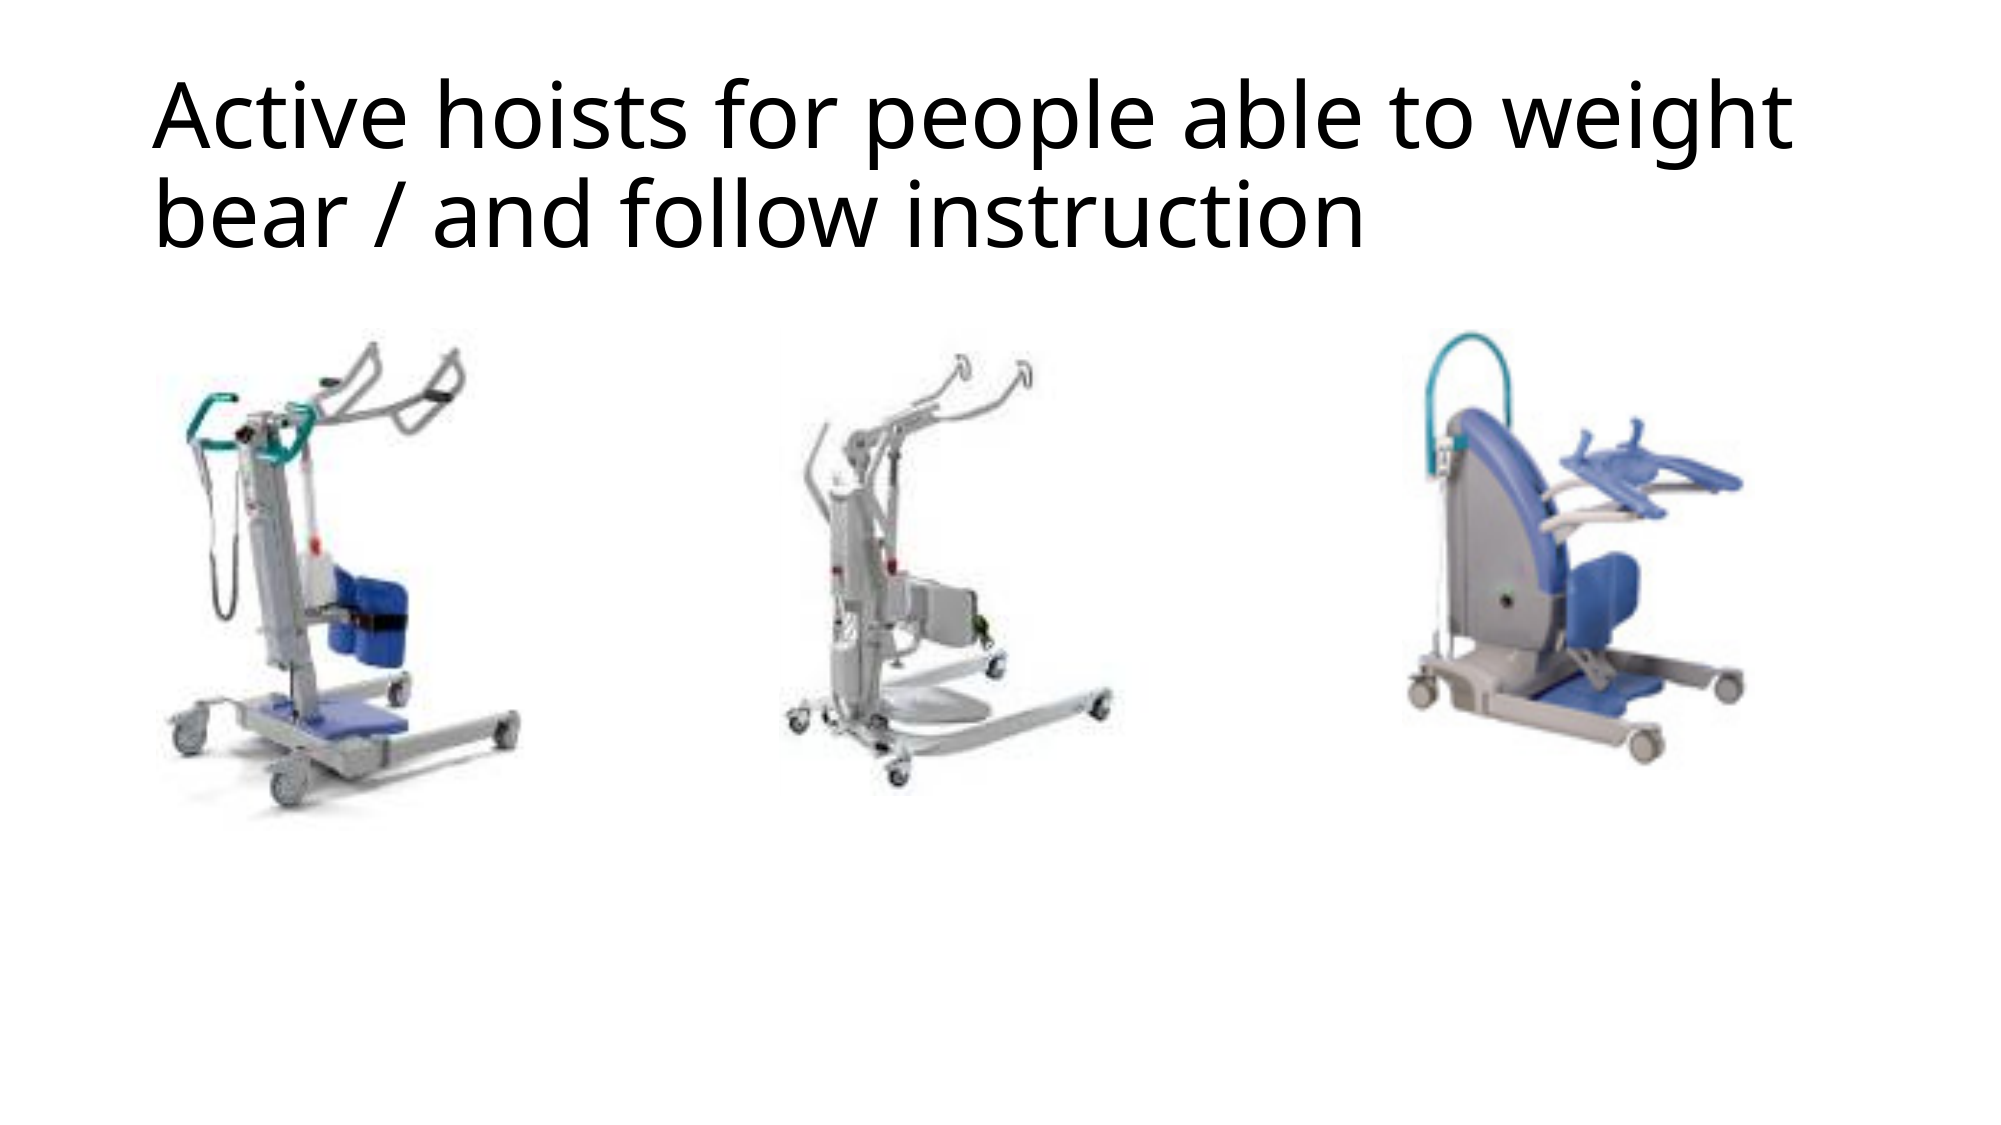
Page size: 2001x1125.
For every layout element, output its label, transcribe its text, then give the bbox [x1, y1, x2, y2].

title Active hoists for people able to weight bear / and follow instruction [137, 59, 1863, 278]
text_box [156, 328, 1755, 831]
